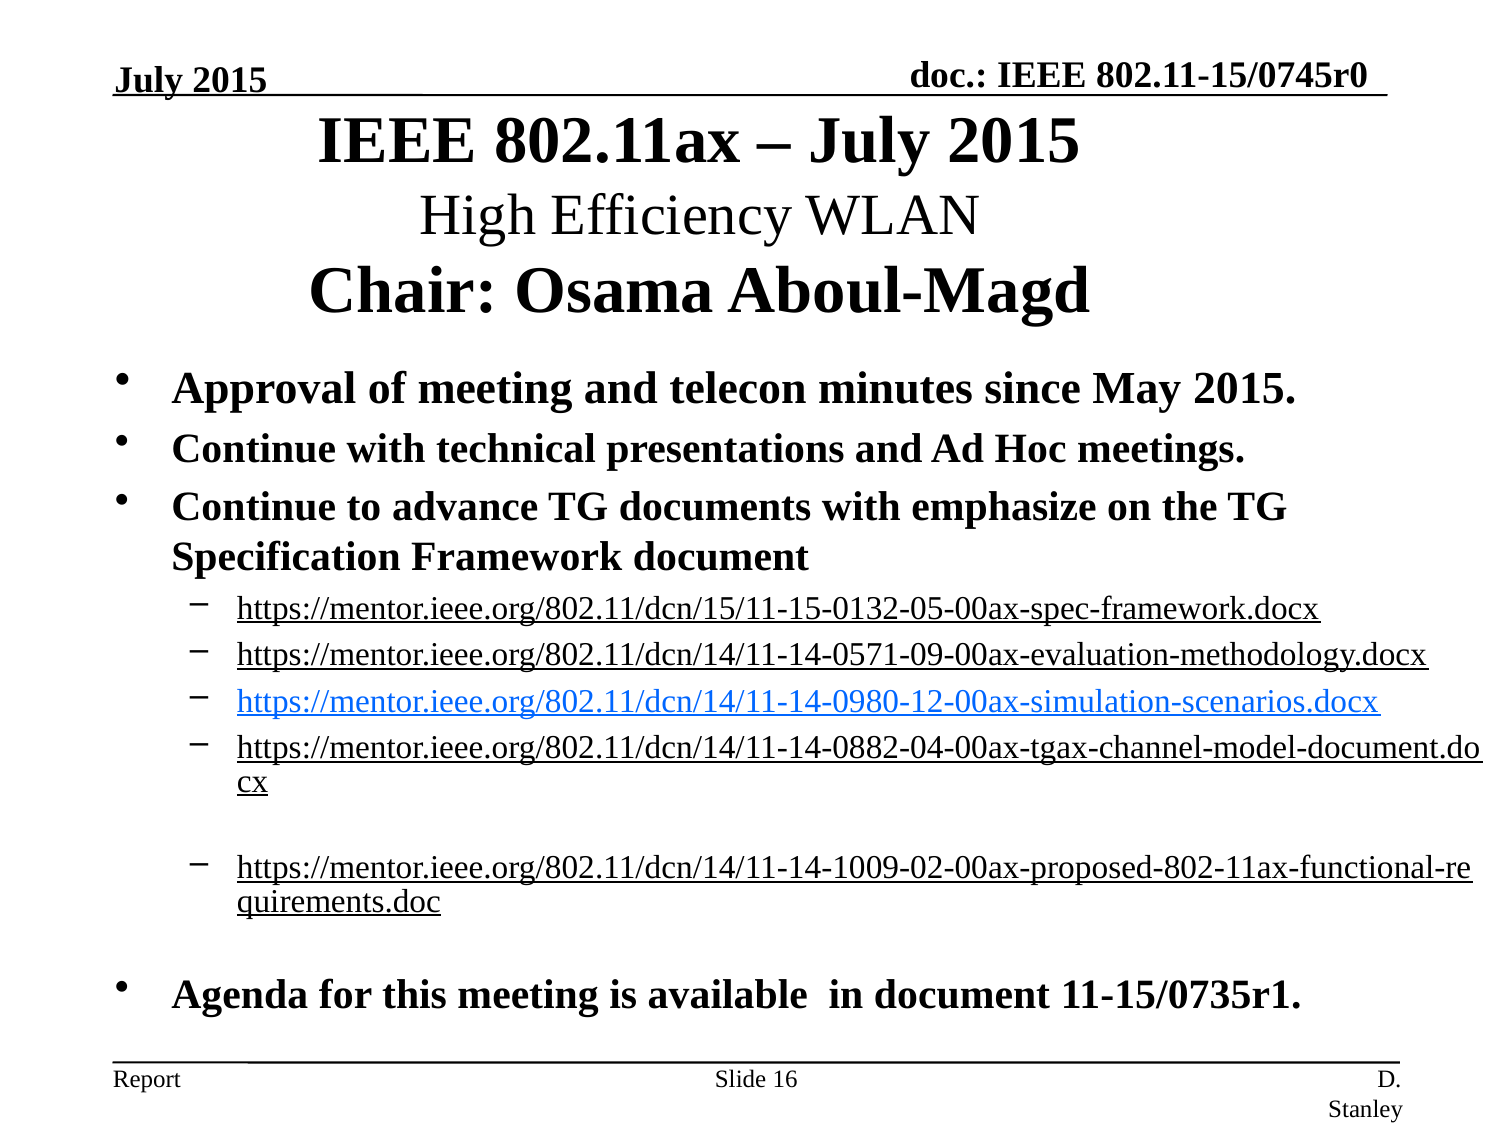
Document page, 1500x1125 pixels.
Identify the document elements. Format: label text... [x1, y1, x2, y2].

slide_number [114, 54, 274, 101]
title IEEE 802.11ax – July 2015 High Efficiency WLAN Chair: Osama Aboul-Magd [62, 125, 1338, 388]
slide_number Slide 16 [712, 1062, 800, 1093]
list Approval of meeting and telecon minutes since May 2015. Continue with technical presentations and Ad Hoc meetings. Continue to advance TG documents with emphasize on the TG Specification Framework document https://mentor.ieee.org/802.11/dcn/15/11-15-0132-05-00ax-spec-framework.docx https://mentor.ieee.org/802.11/dcn/14/11-14-0571-09-00ax-evaluation-methodology.docx https://mentor.ieee.org/802.11/dcn/14/11-14-0980-12-00ax-simulation-scenarios.docx https://mentor.ieee.org/802.11/dcn/14/11-14-0882-04-00ax-tgax-channel-model-document.docx https://mentor.ieee.org/802.11/dcn/14/11-14-1009-02-00ax-proposed-802-11ax-functional-requirements.doc Agenda for this meeting is available in document 11-15/0735r1. [99, 350, 1500, 1025]
footer D. Stanley, HP-Aruba Networks [1325, 1062, 1402, 1093]
